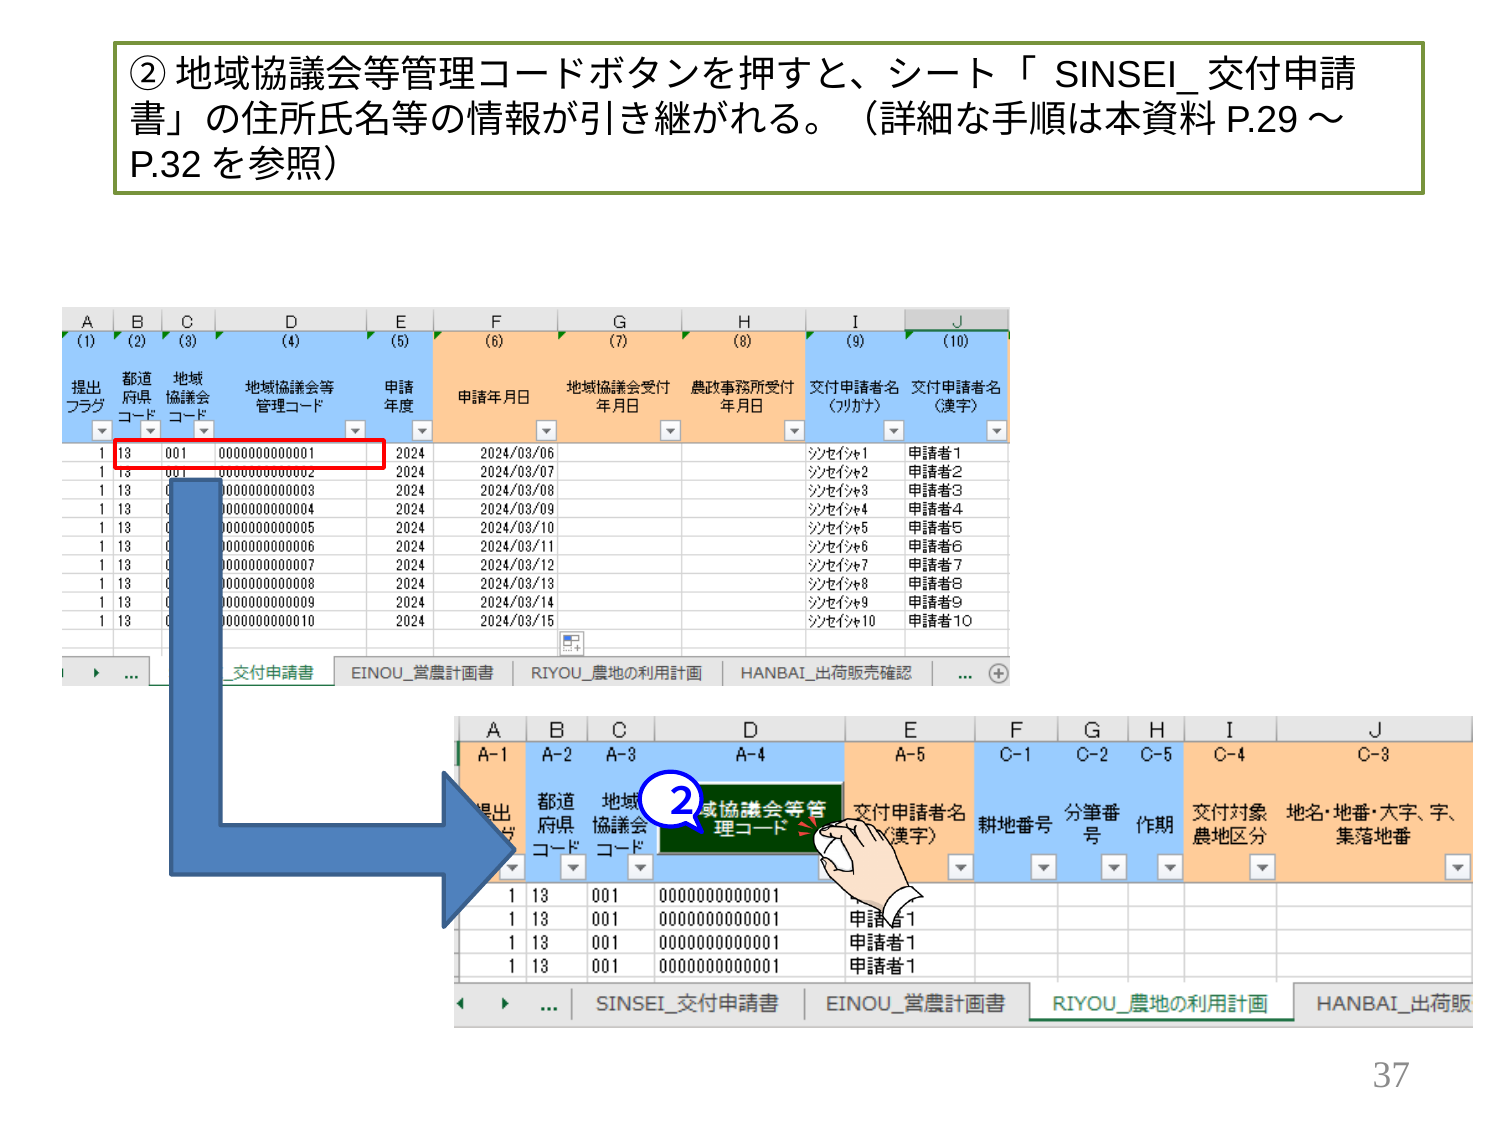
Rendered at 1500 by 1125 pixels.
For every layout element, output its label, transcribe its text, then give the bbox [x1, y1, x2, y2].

picture [453, 716, 1473, 1028]
slide_number 36 [1074, 1042, 1425, 1103]
picture [62, 307, 1011, 686]
text_box [169, 693, 448, 929]
text_box ②地域協議会等管理コードボタンを押すと、シート「 SINSEI_交付申請書」の住所氏名等の情報が引き継がれる。（詳細な手順は本資料P.29～P.32を参照） [113, 41, 1425, 195]
